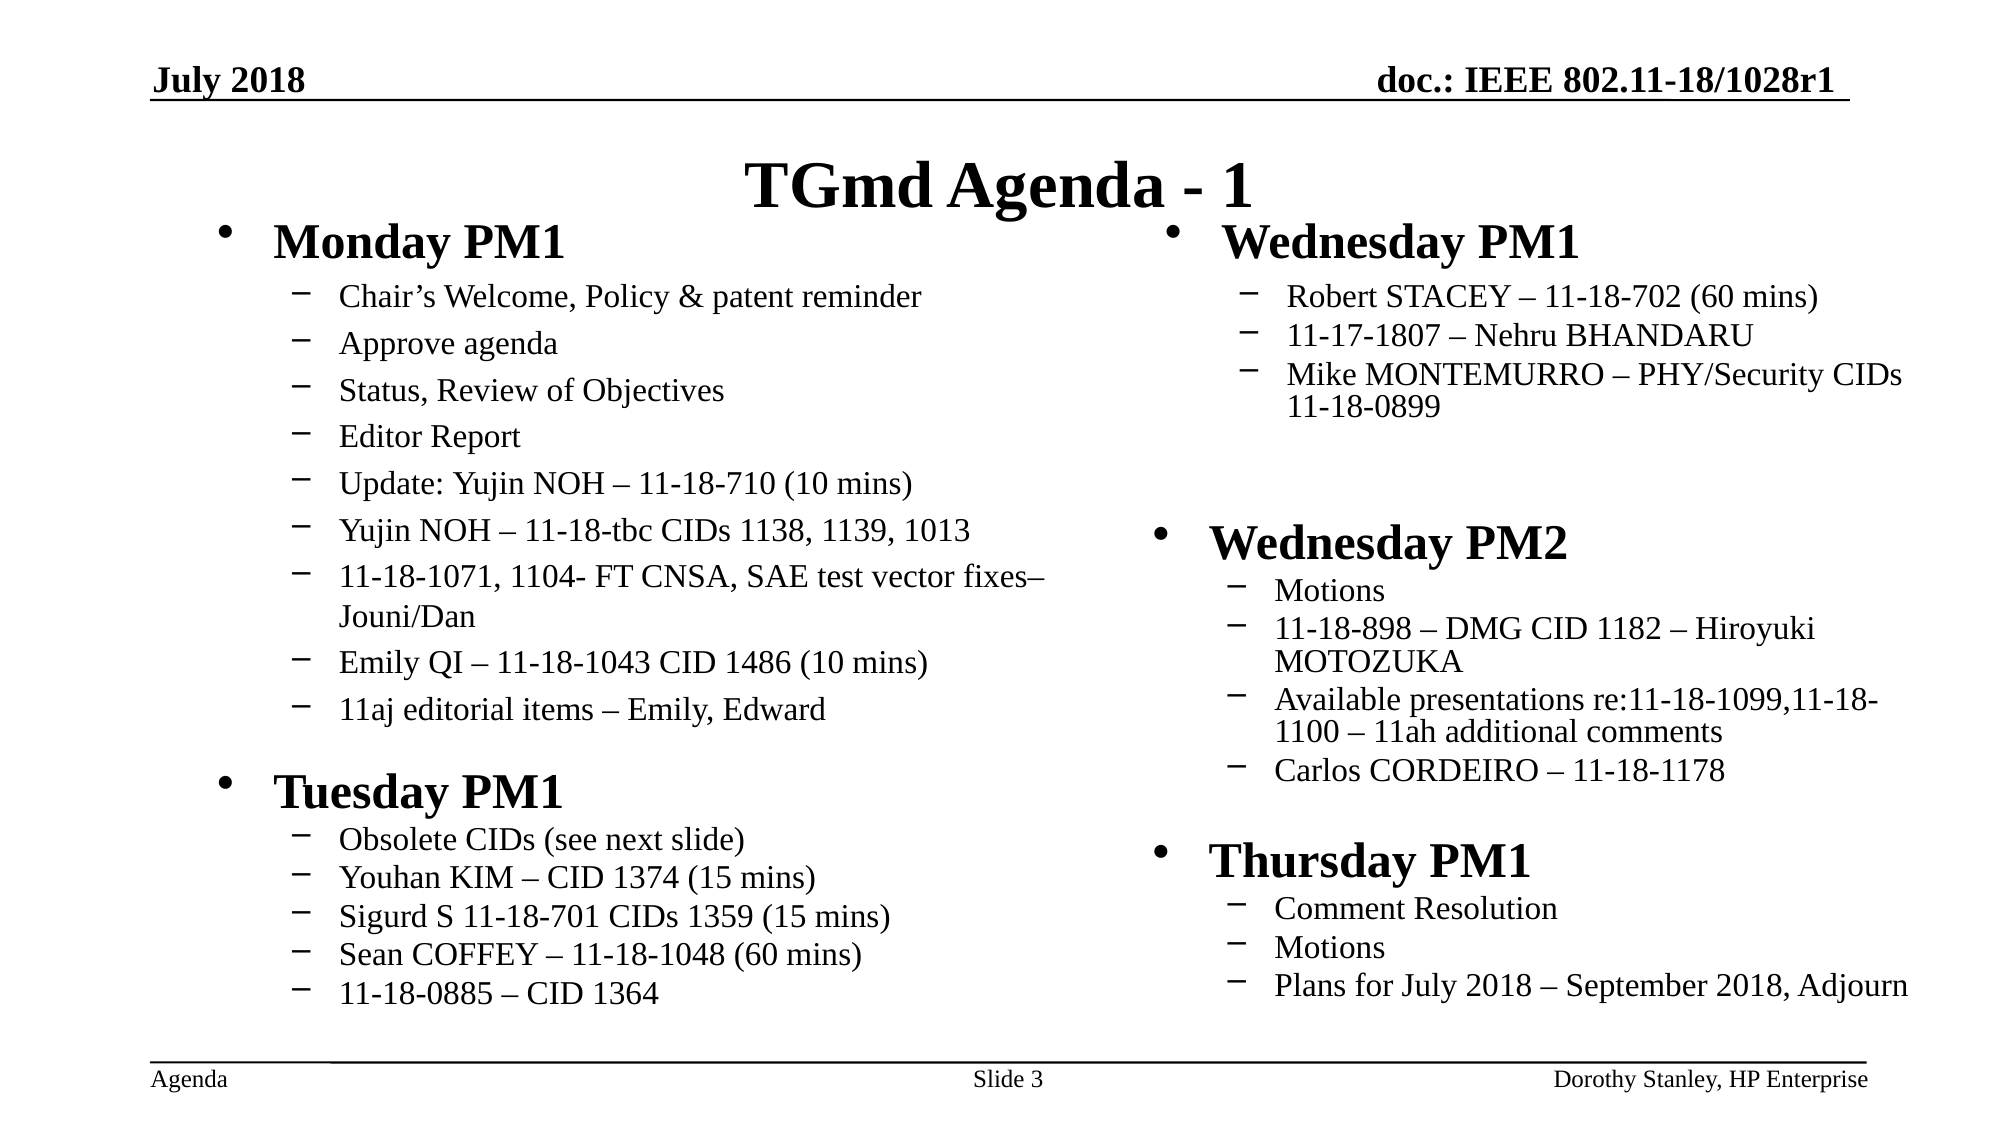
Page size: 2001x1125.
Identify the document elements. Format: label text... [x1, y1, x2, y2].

text_box Thursday PM1 Comment Resolution Motions Plans for July 2018 – September 2018, Adjourn [1137, 831, 1979, 1038]
text_box Tuesday PM1 Obsolete CIDs (see next slide) Youhan KIM – CID 1374 (15 mins) Sigurd S 11-18-701 CIDs 1359 (15 mins) Sean COFFEY – 11-18-1048 (60 mins) 11-18-0885 – CID 1364 [202, 762, 1077, 1025]
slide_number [152, 54, 567, 100]
title TGmd Agenda - 1 [362, 112, 1638, 250]
text_box Monday PM1 Chair’s Welcome, Policy & patent reminder Approve agenda Status, Review of Objectives Editor Report Update: Yujin NOH – 11-18-710 (10 mins) Yujin NOH – 11-18-tbc CIDs 1138, 1139, 1013 11-18-1071, 1104- FT CNSA, SAE test vector fixes– Jouni/Dan Emily QI – 11-18-1043 CID 1486 (10 mins) 11aj editorial items – Emily, Edward [201, 212, 1115, 708]
text_box Wednesday PM1 Robert STACEY – 11-18-702 (60 mins) 11-17-1807 – Nehru BHANDARU Mike MONTEMURRO – PHY/Security CIDs 11-18-0899 [1149, 212, 1967, 463]
text_box Wednesday PM2 Motions 11-18-898 – DMG CID 1182 – Hiroyuki MOTOZUKA Available presentations re:11-18-1099,11-18-1100 – 11ah additional comments Carlos CORDEIRO – 11-18-1178 [1137, 513, 1938, 820]
slide_number Slide 3 [972, 1062, 1044, 1093]
footer Dorothy Stanley, HP Enterprise [1549, 1062, 1869, 1093]
